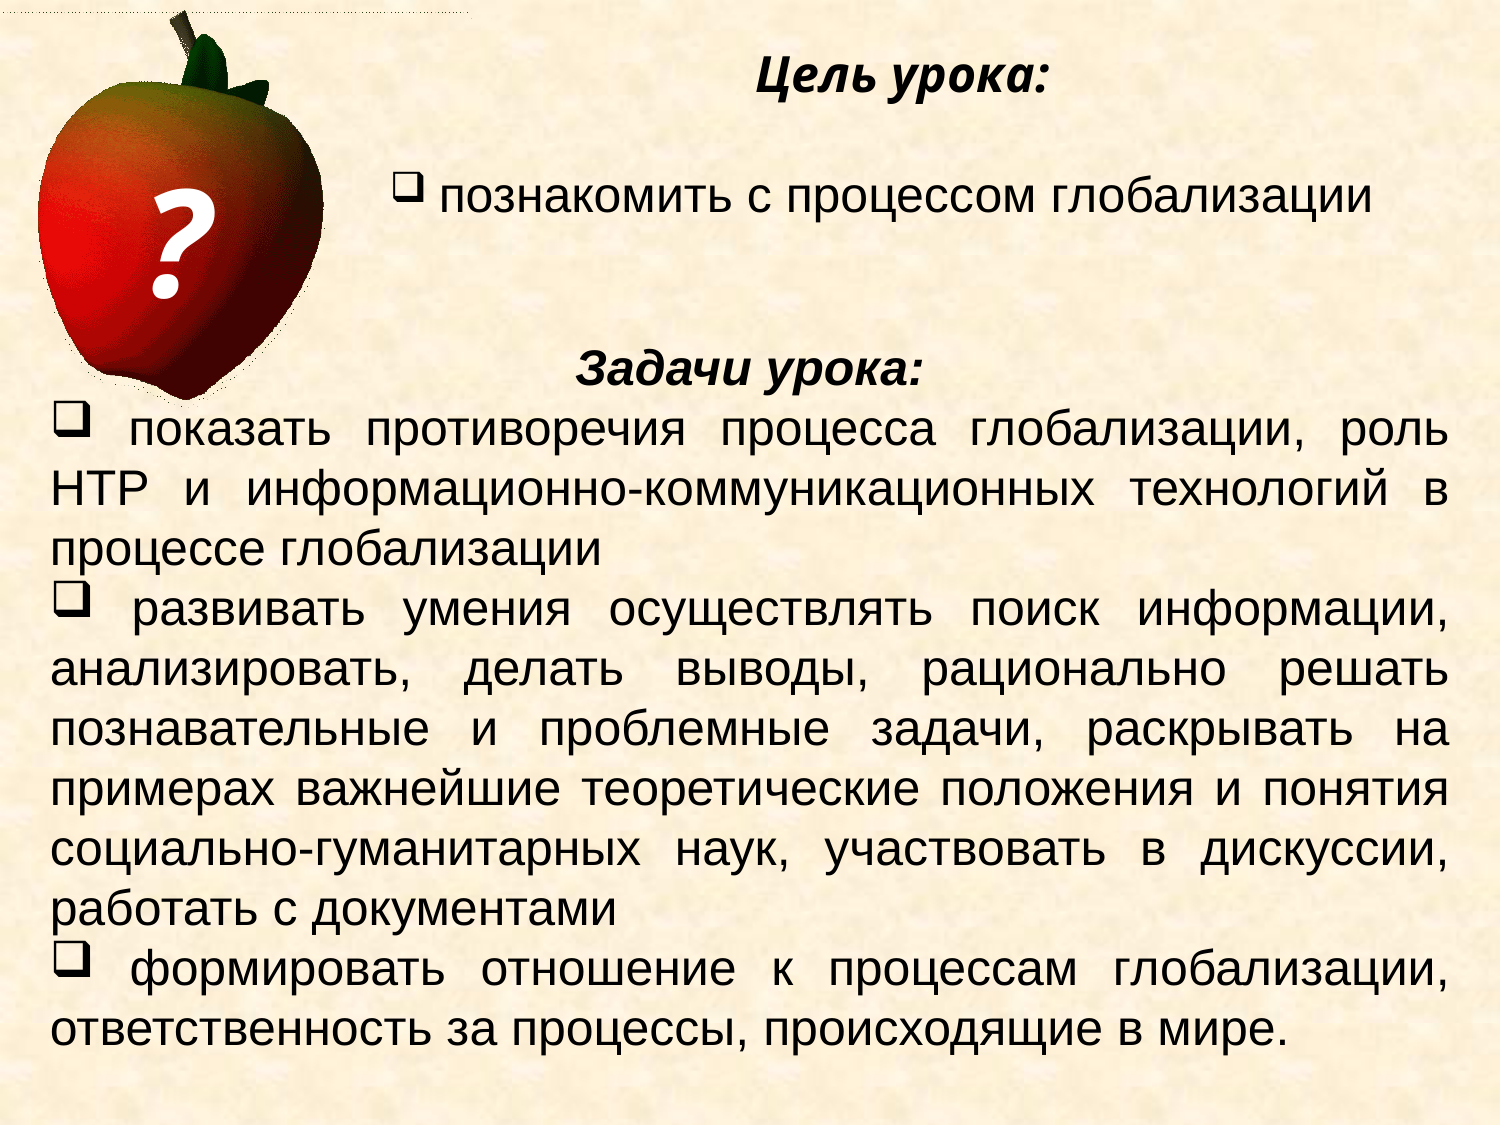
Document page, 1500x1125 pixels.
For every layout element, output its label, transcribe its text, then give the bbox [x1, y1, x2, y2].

text_box Цель урока: познакомить с процессом глобализации [478, 35, 1430, 230]
text_box Задачи урока: показать противоречия процесса глобализации, роль НТР и информационно-коммуникационных технологий в процессе глобализации развивать умения осуществлять поиск информации, анализировать, делать выводы, рационально решать познавательные и проблемные задачи, раскрывать на примерах важнейшие теоретические положения и понятия социально-гуманитарных наук, участвовать в дискуссии, работать с документами формировать отношение к процессам глобализации, ответственность за процессы, происходящие в мире. [35, 328, 1465, 1063]
picture [0, 0, 1500, 1125]
